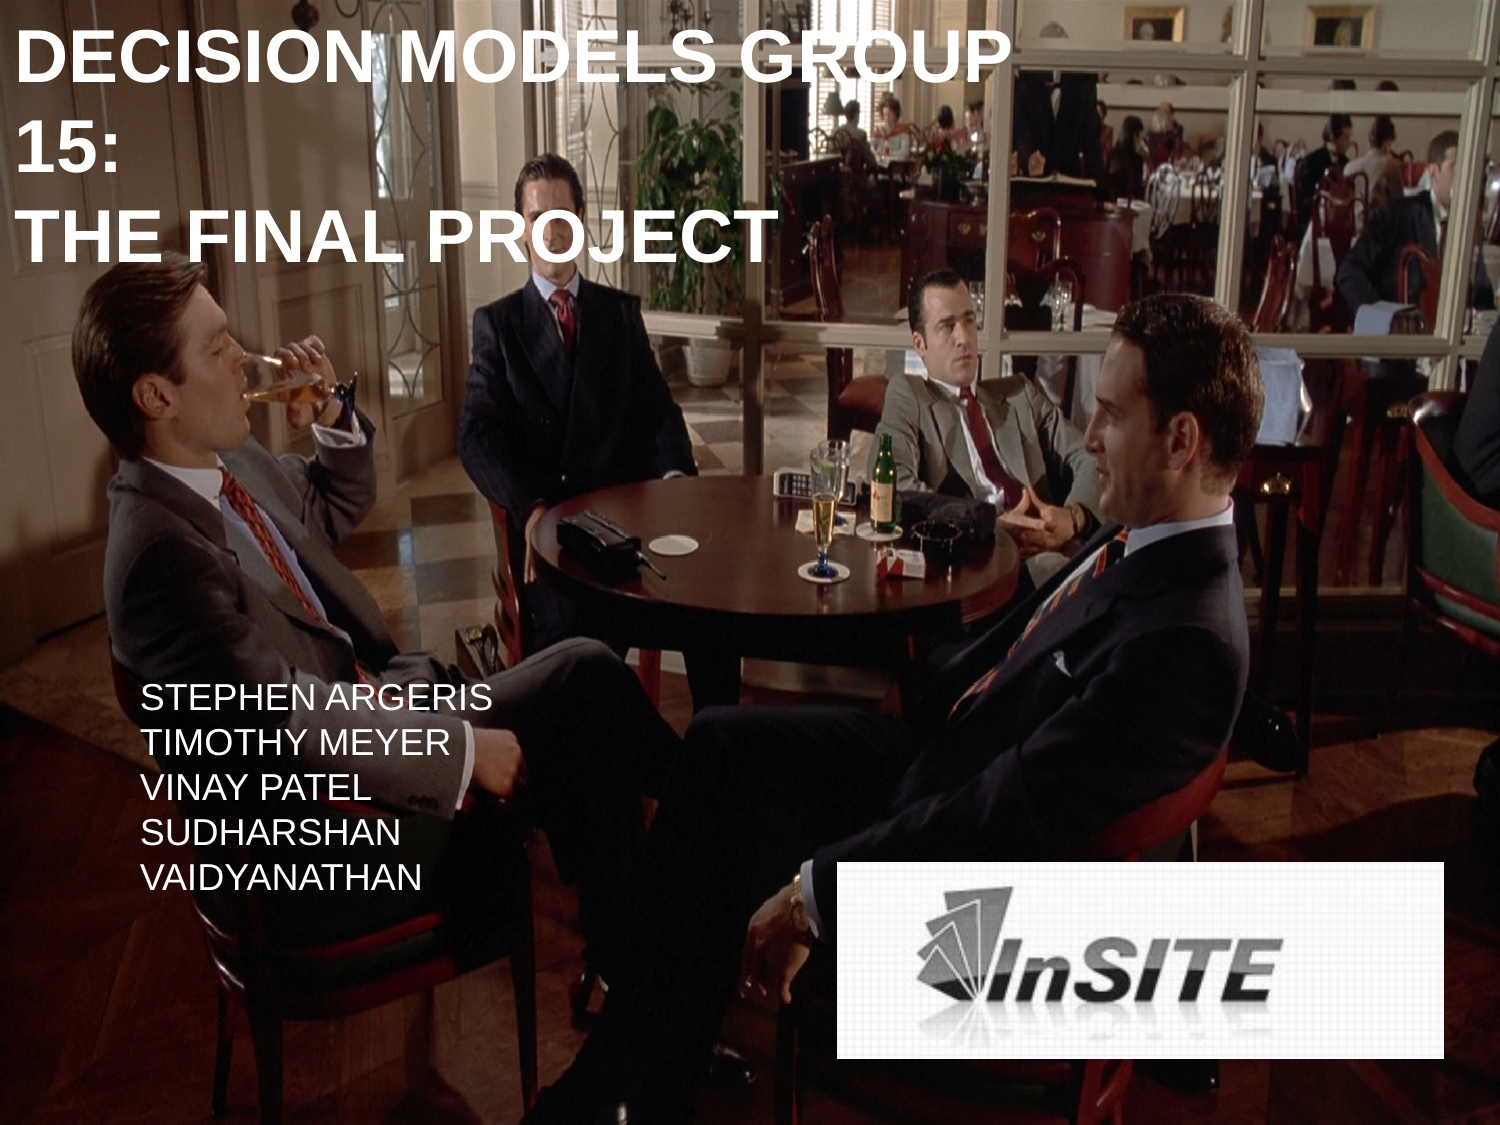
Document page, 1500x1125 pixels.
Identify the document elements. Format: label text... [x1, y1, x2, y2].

text_box Stephen Argeris Timothy Meyer Vinay Patel Sudharshan Vaidyanathan [125, 665, 632, 906]
picture [0, 0, 1500, 1125]
text_box Decision Models Group 15: The Final Project [0, 0, 1075, 285]
